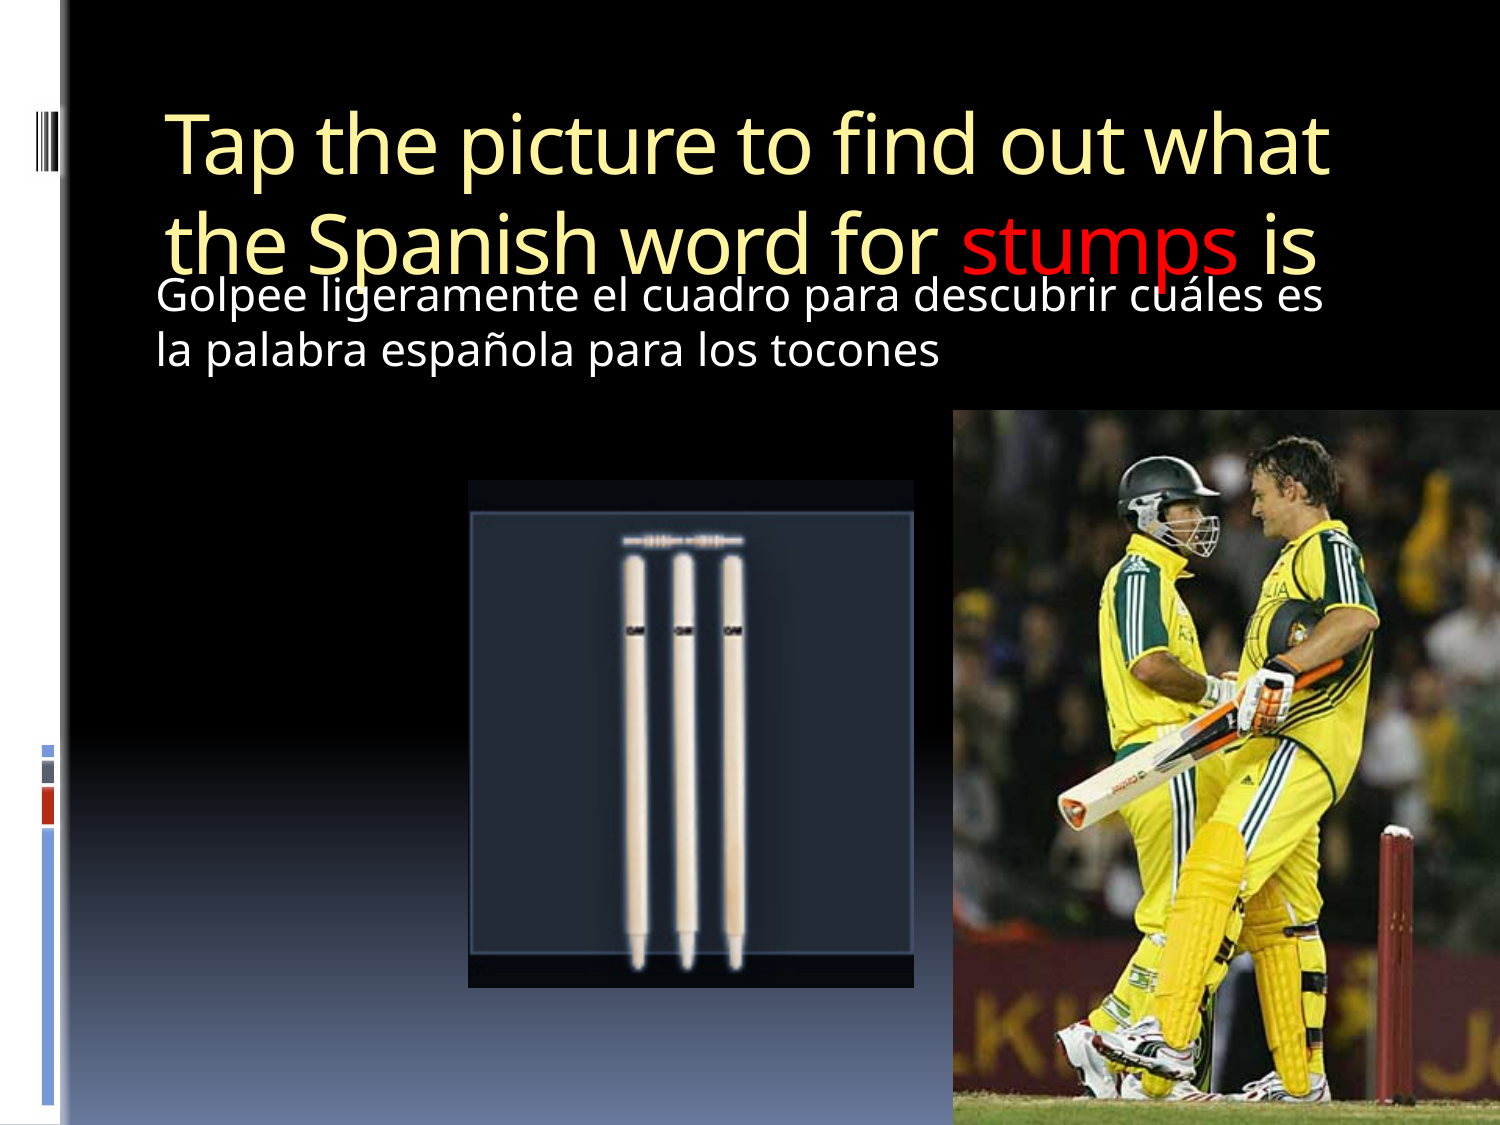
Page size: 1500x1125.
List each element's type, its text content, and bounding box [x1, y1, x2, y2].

text_box Golpee ligeramente el cuadro para descubrir cuáles es la palabra española para los tocones [140, 257, 1360, 383]
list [468, 479, 915, 989]
picture [952, 410, 1500, 1125]
title Tap the picture to find out what the Spanish word for stumps is [150, 83, 1425, 234]
